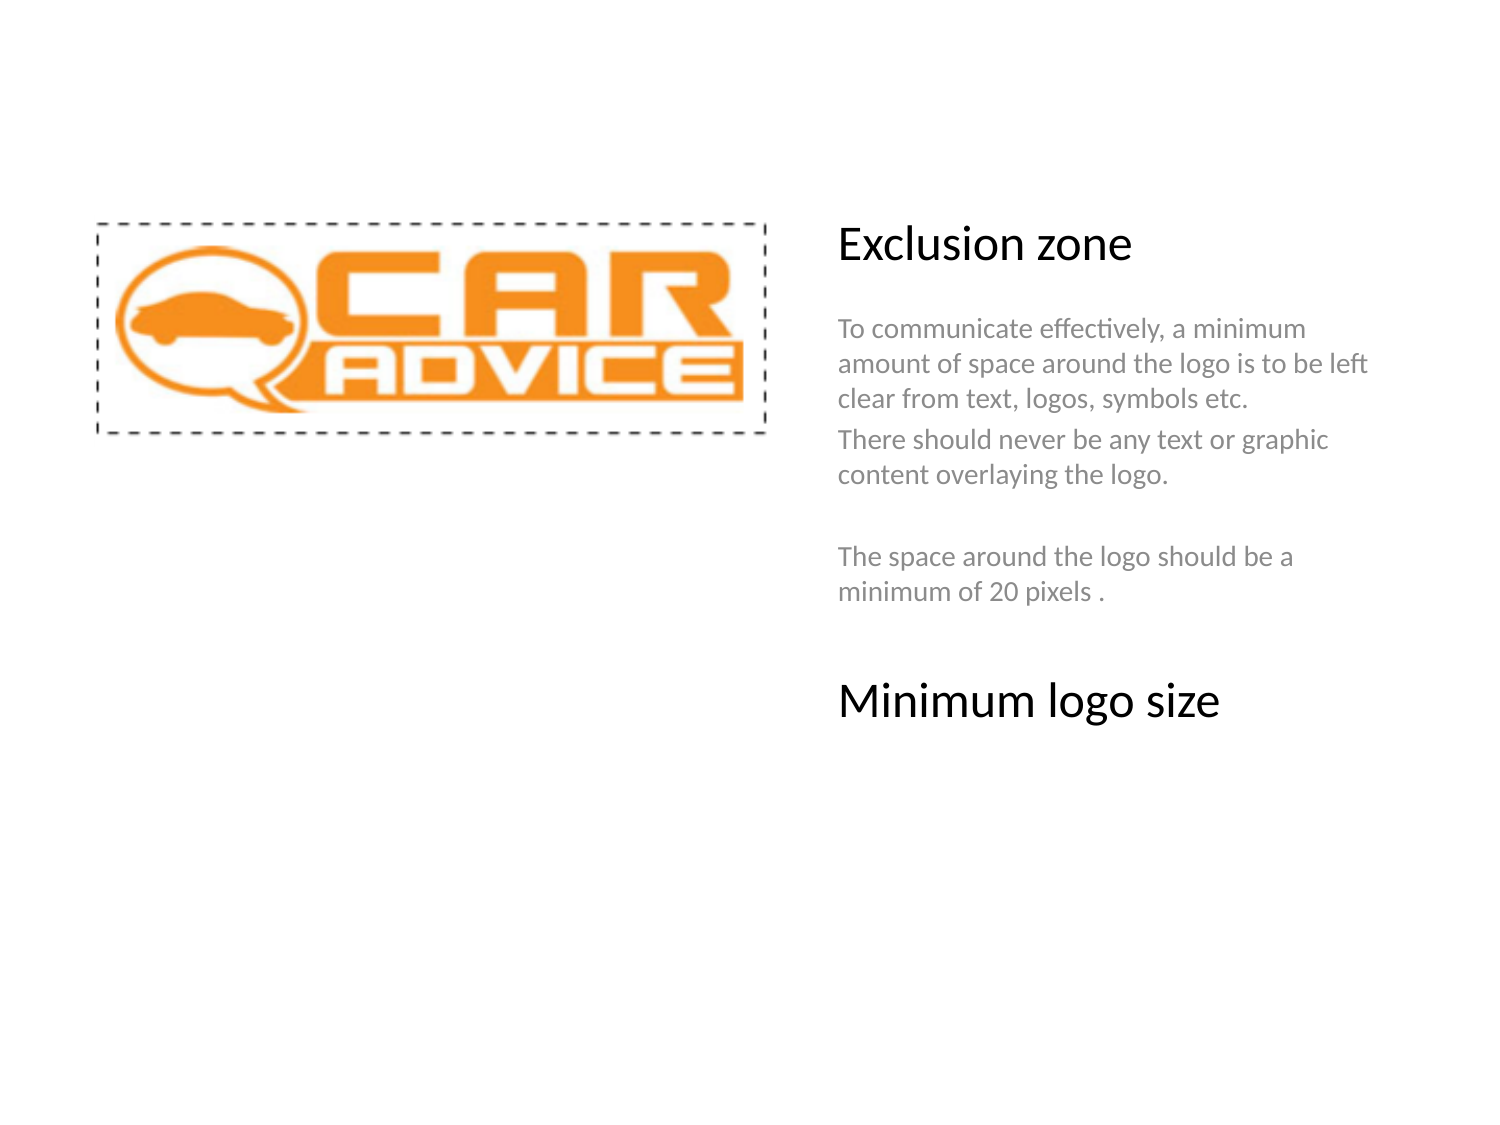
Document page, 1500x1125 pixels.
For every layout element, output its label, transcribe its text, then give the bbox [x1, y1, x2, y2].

subtitle To communicate effectively, a minimum amount of space around the logo is to be left clear from text, logos, symbols etc. There should never be any text or graphic content overlaying the logo. The space around the logo should be a minimum of 20 pixels . [822, 301, 1394, 635]
title Exclusion zone [822, 179, 1394, 301]
picture [93, 215, 773, 448]
text_box Minimum logo size [822, 635, 1394, 759]
